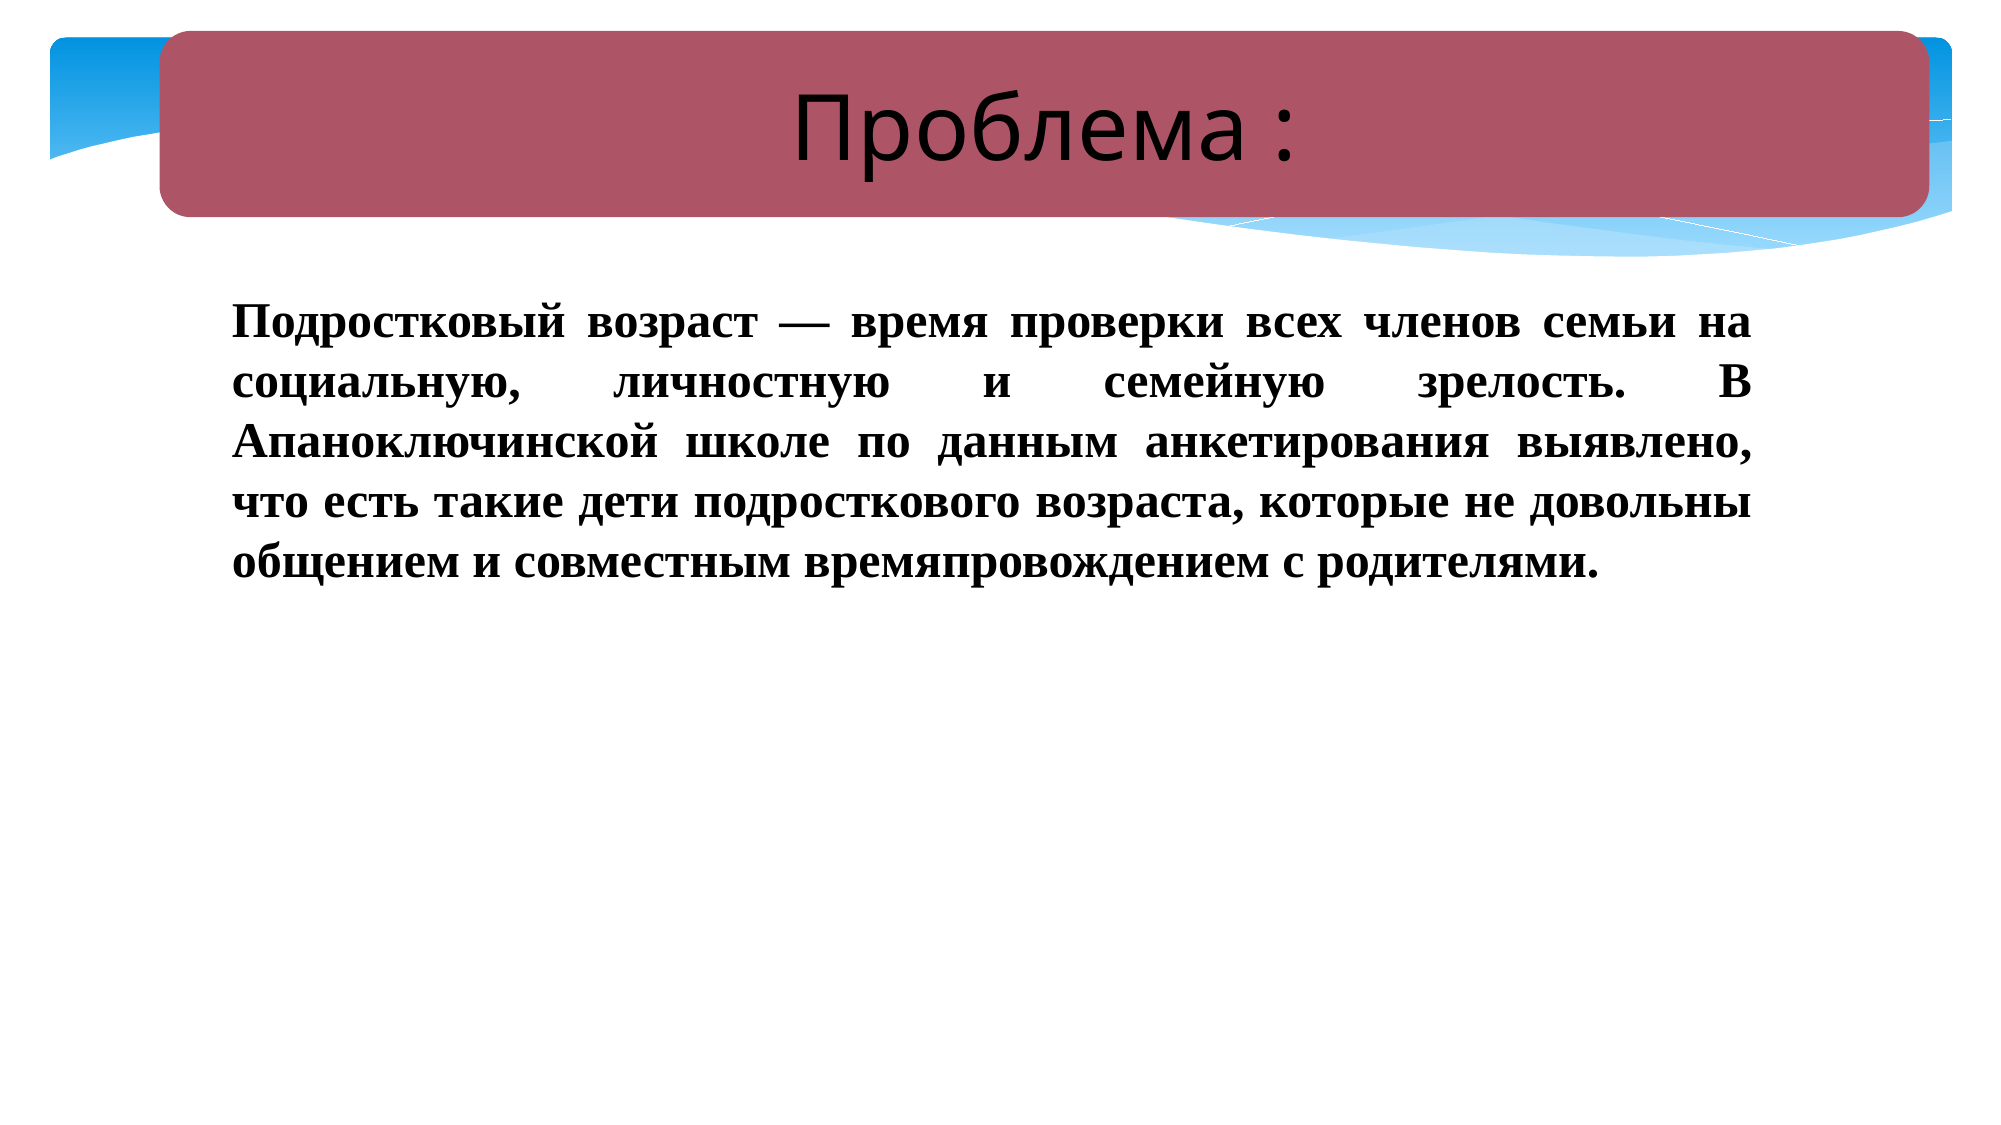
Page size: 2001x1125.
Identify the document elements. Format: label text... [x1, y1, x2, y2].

text_box Проблема : [158, 29, 1931, 219]
text_box Подростковый возраст — время проверки всех членов семьи на социальную, личностную и семейную зрелость. В Апаноключинской школе по данным анкетирования выявлено, что есть такие дети подросткового возраста, которые не довольны общением и совместным времяпровождением с родителями. [217, 280, 1768, 595]
text_box [137, 59, 1863, 278]
text_box [137, 299, 1863, 1014]
